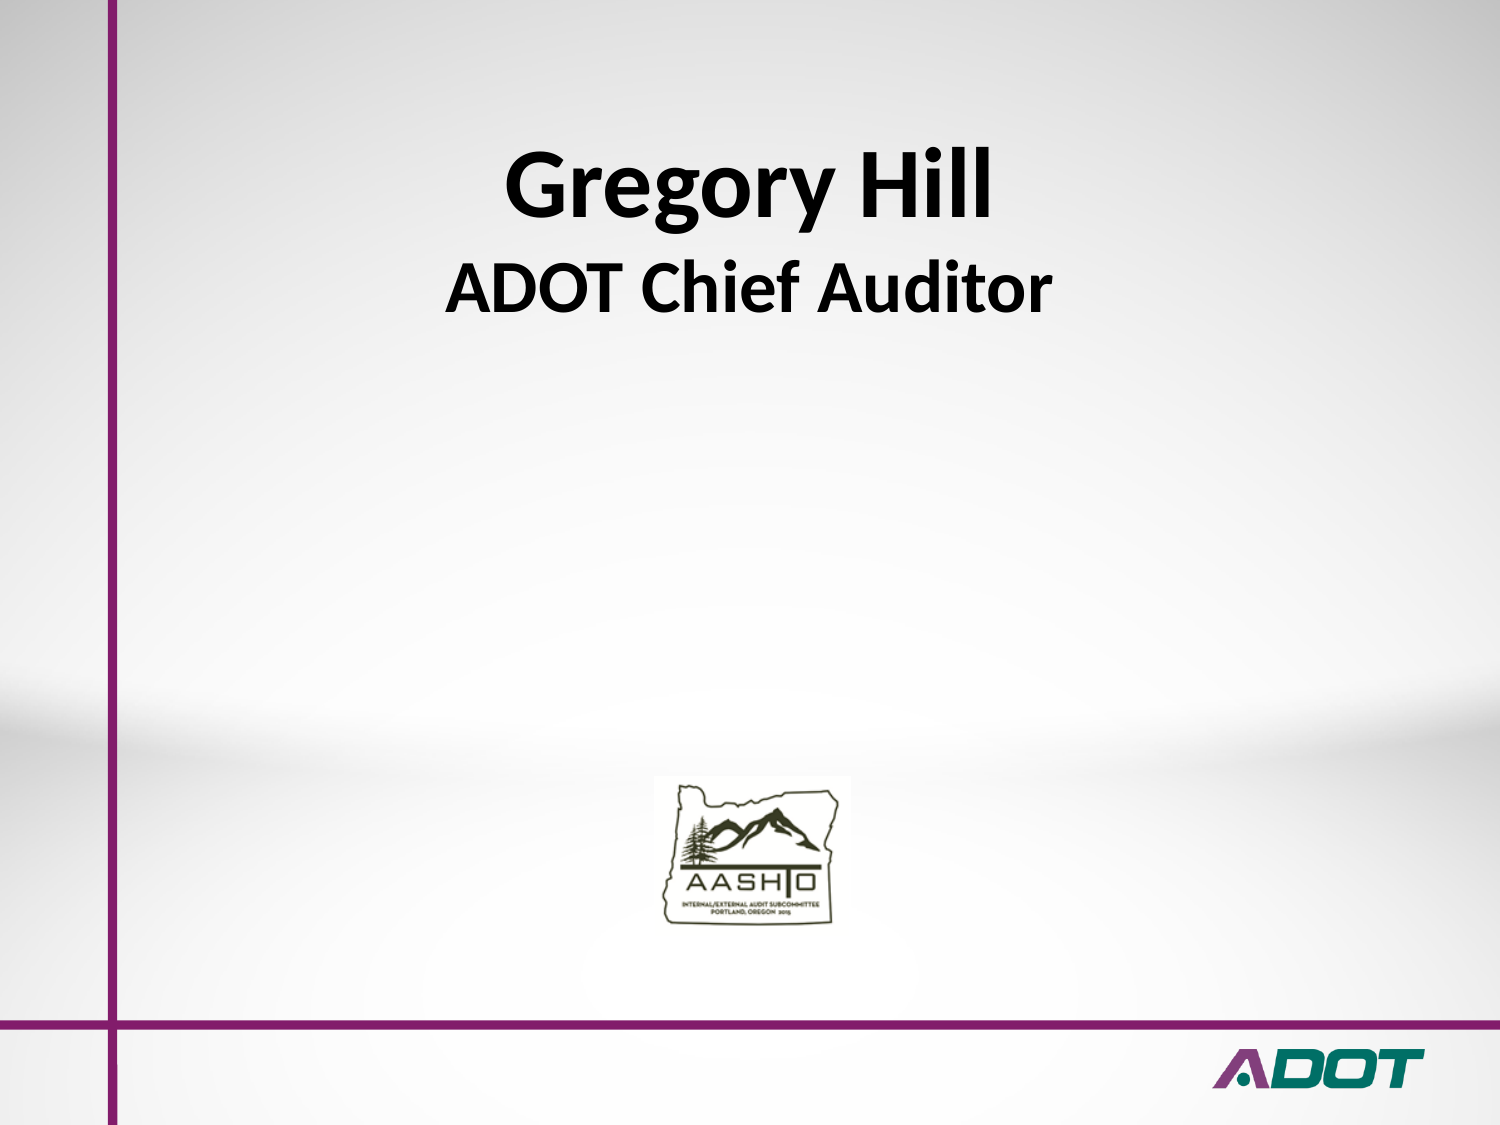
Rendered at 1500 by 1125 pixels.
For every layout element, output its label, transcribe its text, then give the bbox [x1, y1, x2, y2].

picture [0, 0, 107, 1020]
picture [118, 0, 1500, 1020]
picture [0, 1030, 107, 1125]
title Gregory Hill ADOT Chief Auditor [162, 99, 1338, 425]
picture [118, 1030, 1500, 1125]
